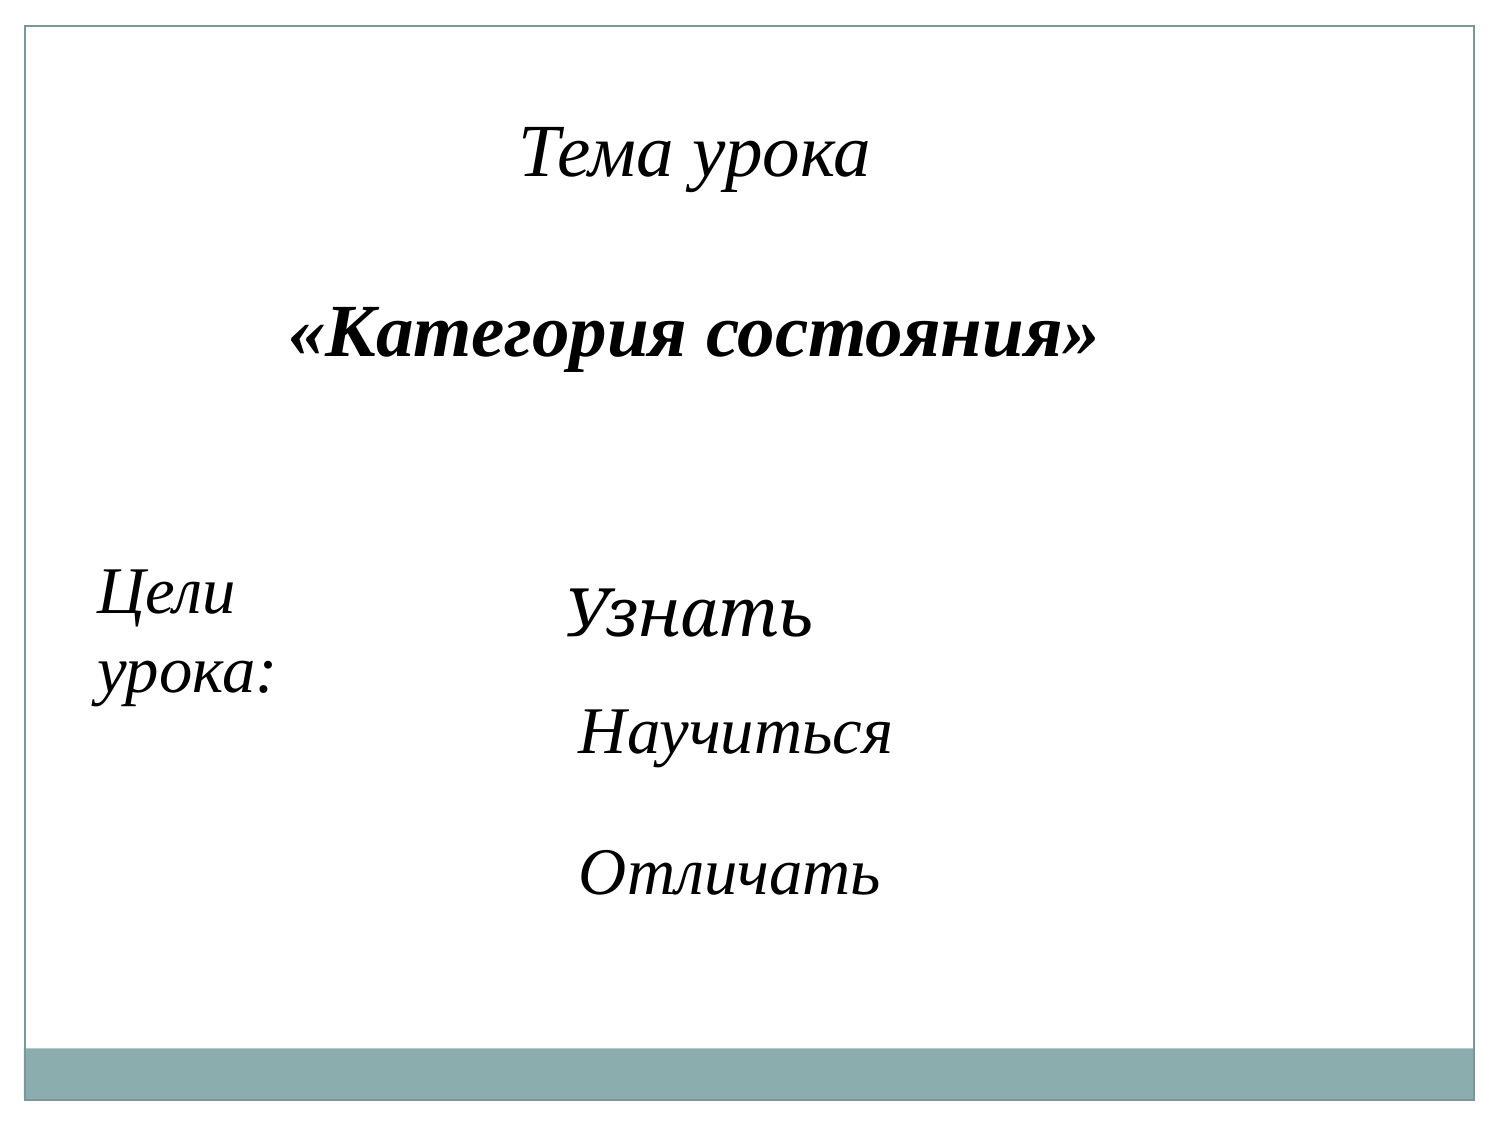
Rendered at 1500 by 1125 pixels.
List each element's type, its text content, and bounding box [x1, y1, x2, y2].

text_box Отличать [564, 820, 897, 915]
text_box Узнать [549, 562, 829, 658]
text_box Тема урока «Категория состояния» [273, 93, 1116, 379]
text_box Научиться [564, 679, 926, 775]
text_box Цели урока: [82, 538, 294, 714]
